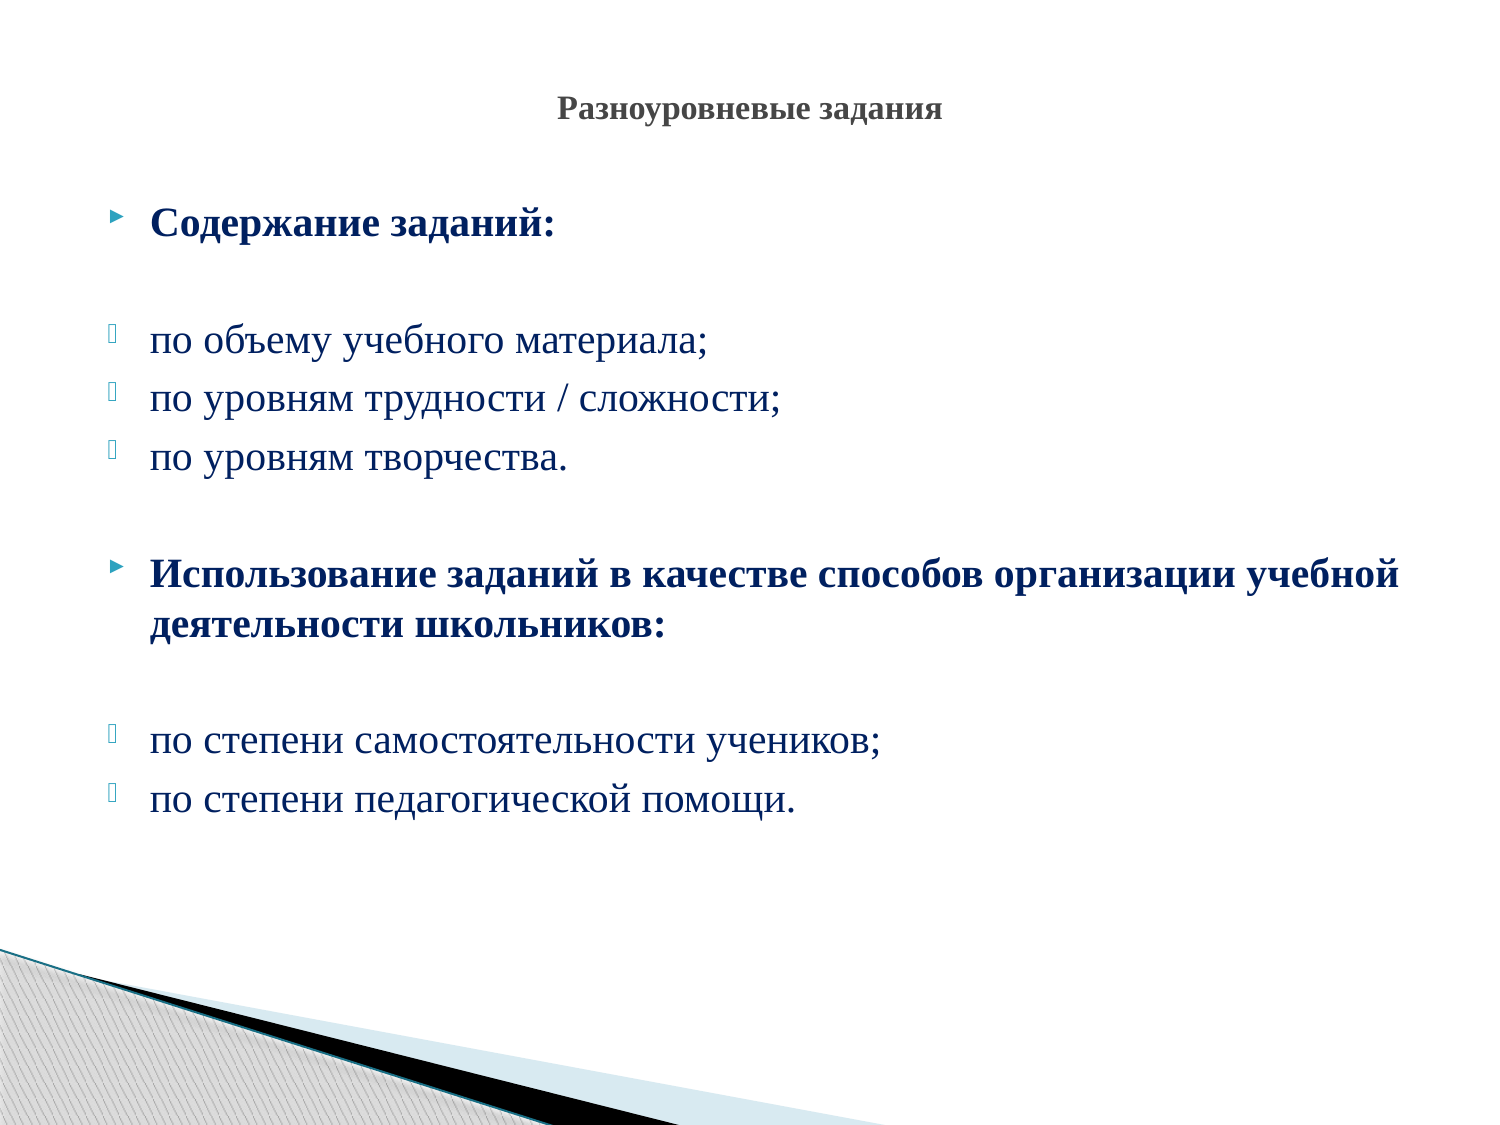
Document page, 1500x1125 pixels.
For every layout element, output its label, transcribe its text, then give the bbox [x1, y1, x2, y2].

list Содержание заданий: по объему учебного материала; по уровням трудности / сложности; по уровням творчества. Использование заданий в качестве способов организации учебной деятельности школьников: по степени самостоятельности учеников; по степени педагогической помощи. [75, 187, 1425, 986]
title Разноуровневые задания [75, 45, 1425, 176]
